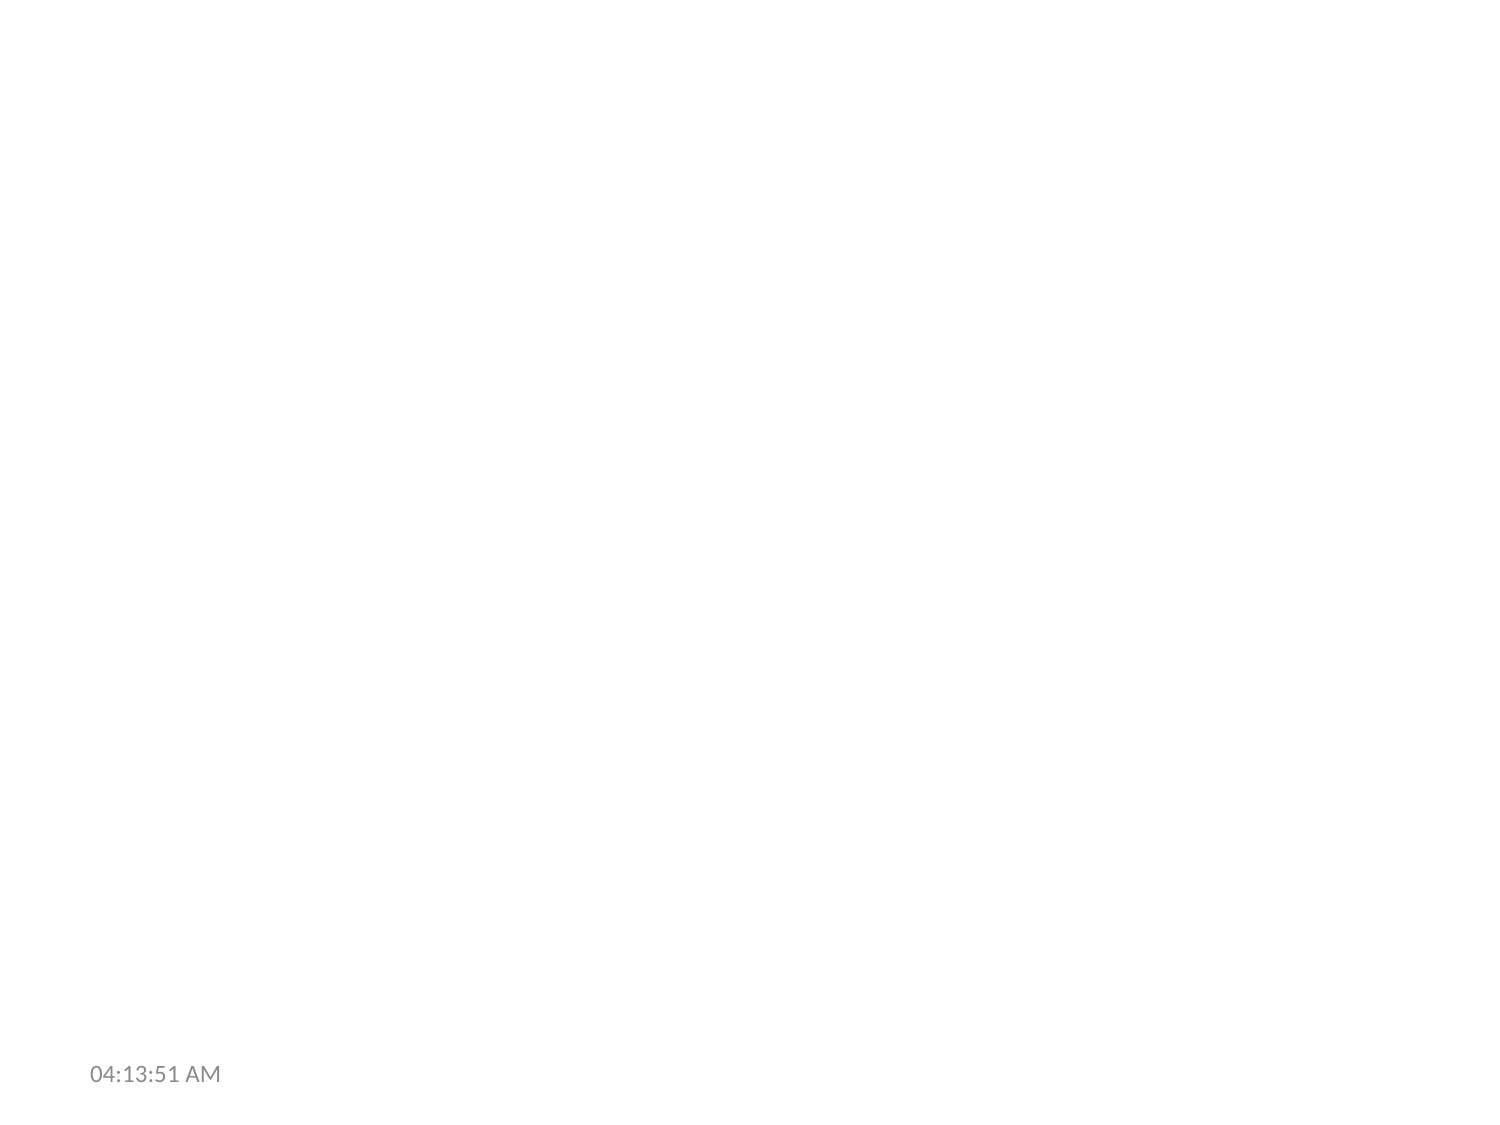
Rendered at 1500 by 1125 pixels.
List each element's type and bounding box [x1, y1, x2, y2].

slide_number [75, 1042, 425, 1103]
